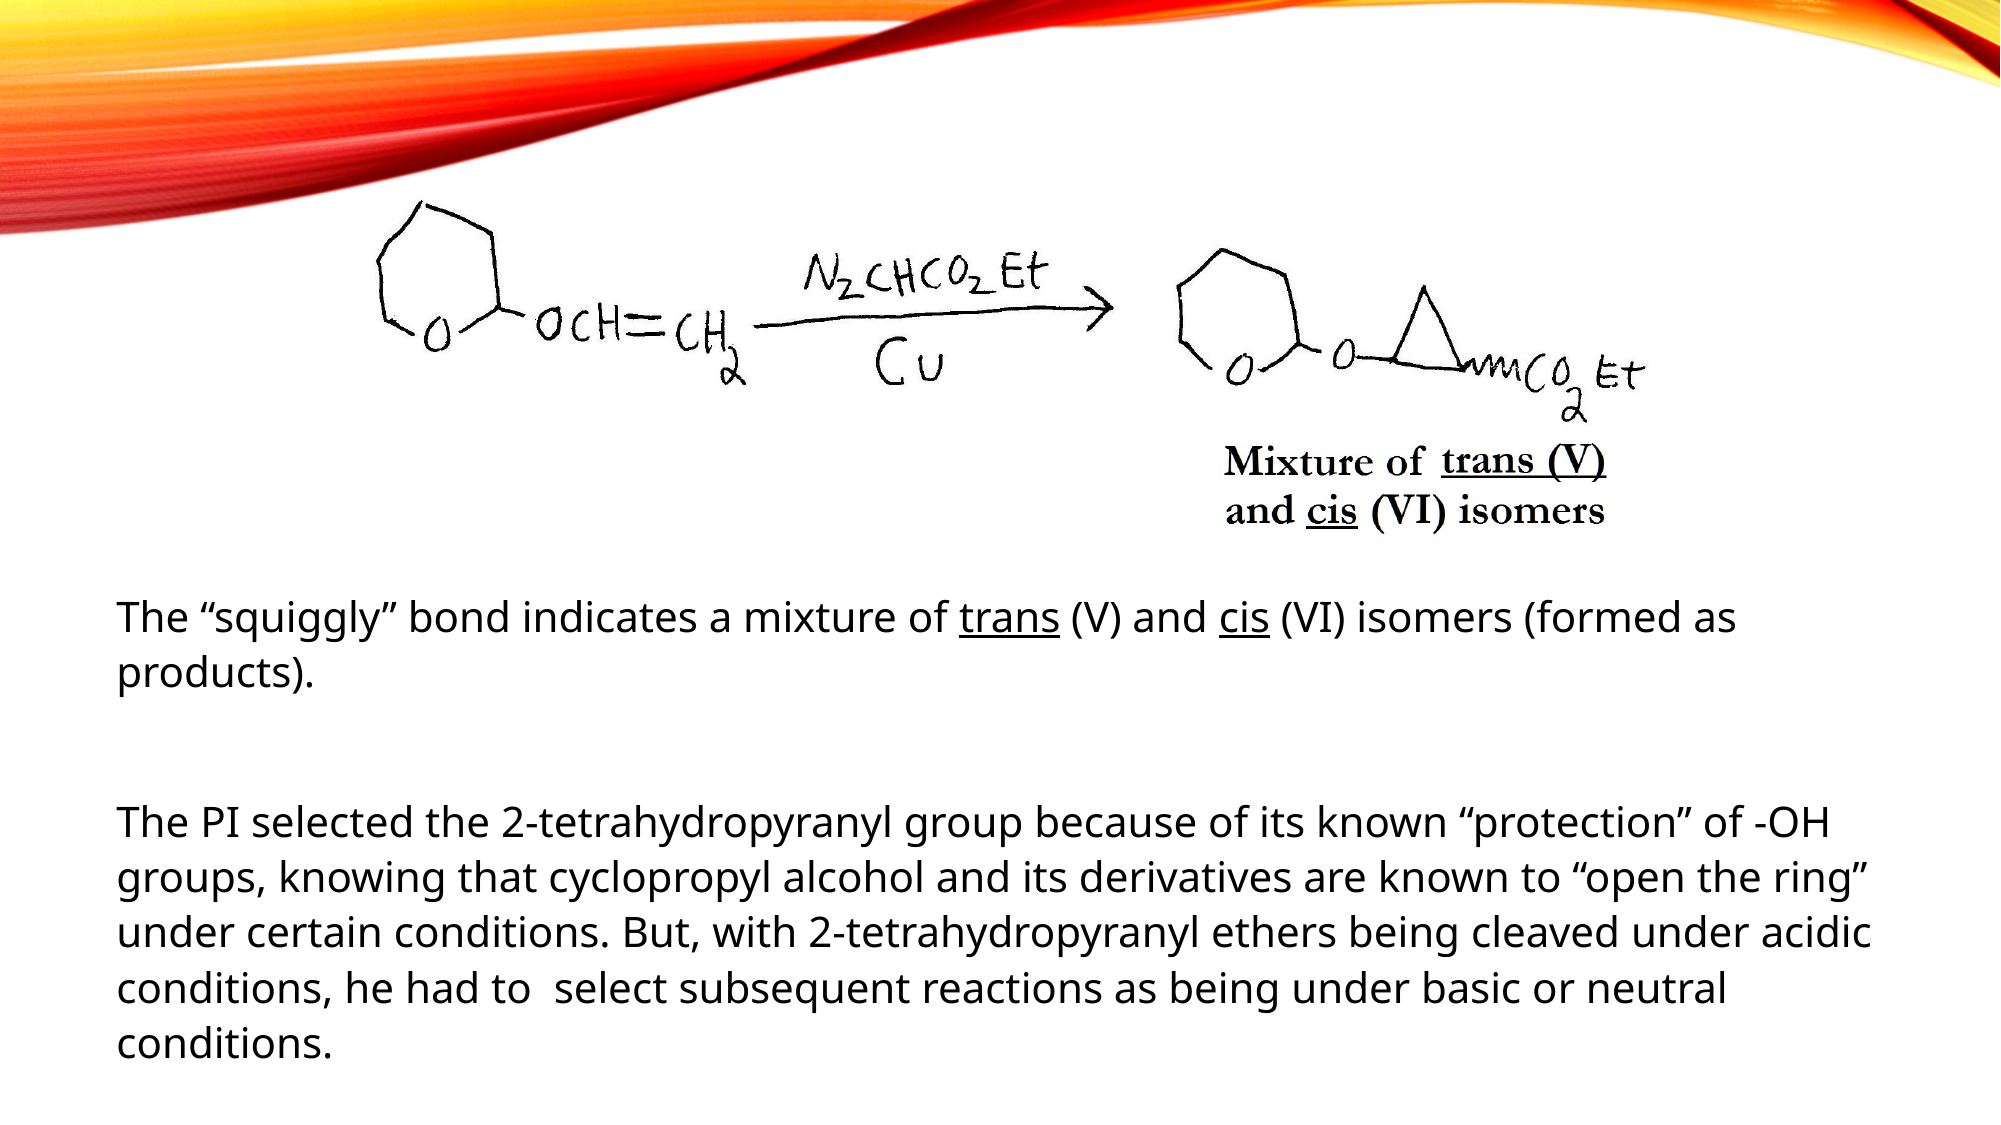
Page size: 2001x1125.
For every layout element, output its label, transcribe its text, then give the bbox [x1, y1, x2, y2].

list The “squiggly” bond indicates a mixture of trans (V) and cis (VI) isomers (formed as products). The PI selected the 2-tetrahydropyranyl group because of its known “protection” of -OH groups, knowing that cyclopropyl alcohol and its derivatives are known to “open the ring” under certain conditions. But, with 2-tetrahydropyranyl ethers being cleaved under acidic conditions, he had to select subsequent reactions as being under basic or neutral conditions. [101, 577, 1903, 1075]
picture [0, 0, 2000, 547]
